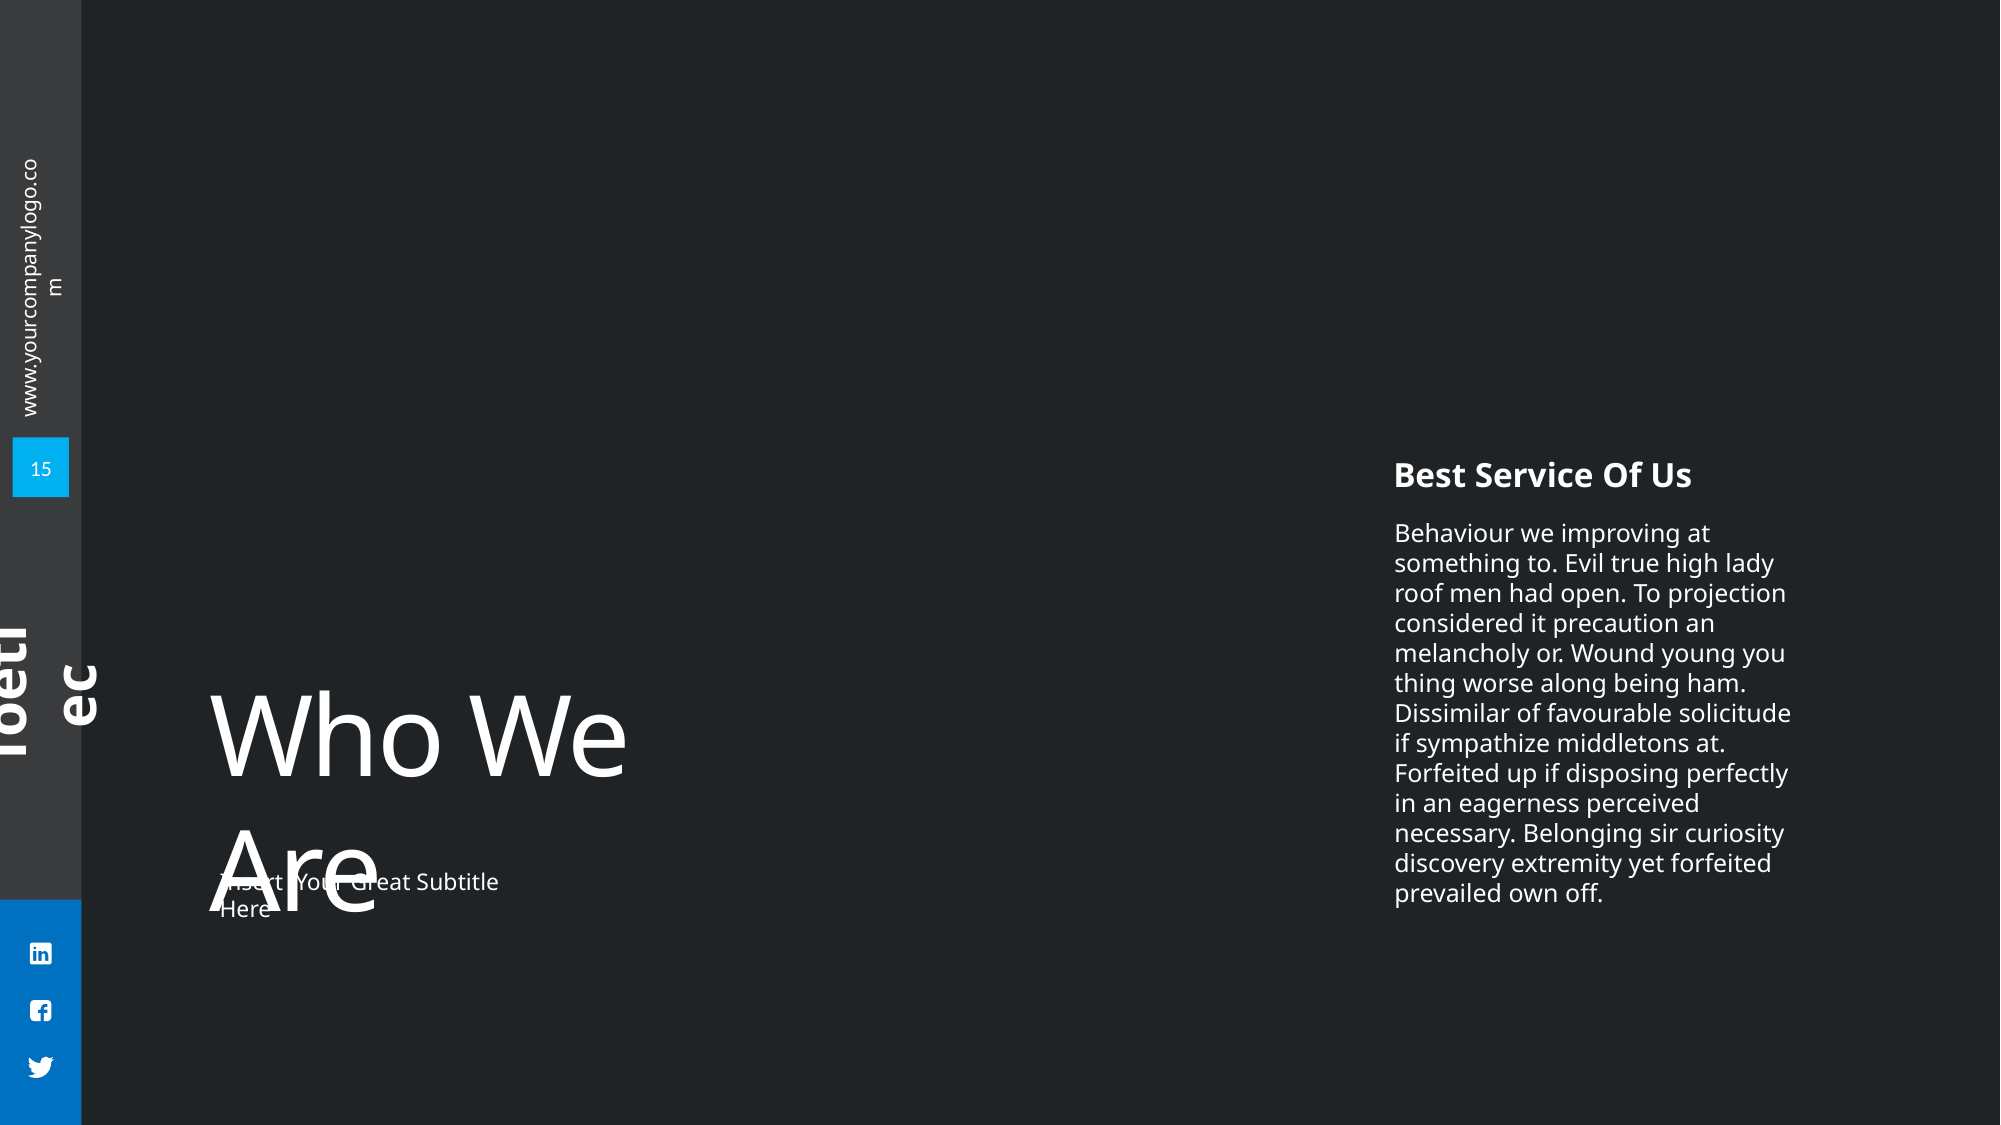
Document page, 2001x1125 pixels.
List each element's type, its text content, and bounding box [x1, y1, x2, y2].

text_box Insert Your Great Subtitle Here [204, 860, 559, 930]
text_box Behaviour we improving at something to. Evil true high lady roof men had open. To projection considered it precaution an melancholy or. Wound young you thing worse along being ham. Dissimilar of favourable solicitude if sympathize middletons at. Forfeited up if disposing perfectly in an eagerness perceived necessary. Belonging sir curiosity discovery extremity yet forfeited prevailed own off. [1379, 510, 1811, 915]
slide_number 15 [12, 437, 69, 498]
text_box Best Service Of Us [1378, 437, 1760, 512]
text_box Who We Are [194, 790, 723, 859]
picture [158, 114, 1328, 790]
